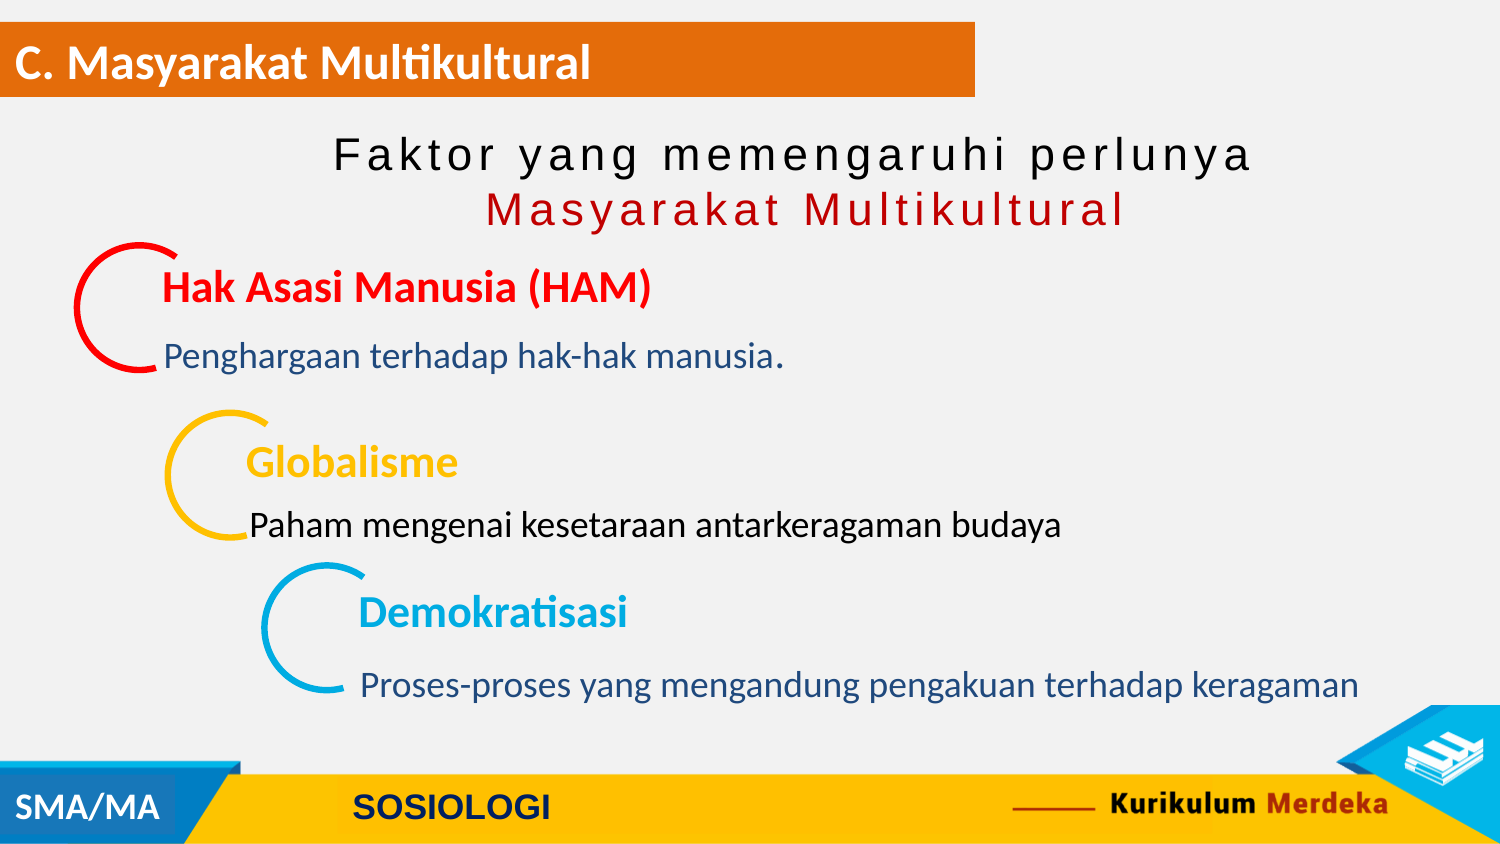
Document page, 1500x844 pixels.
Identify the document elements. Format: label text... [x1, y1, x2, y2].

text_box Globalisme [219, 370, 1438, 500]
text_box Demokratisasi [331, 520, 1500, 650]
text_box Paham mengenai kesetaraan antarkeragaman budaya [222, 477, 1206, 625]
text_box C. Masyarakat Multikultural [0, 20, 977, 99]
text_box Hak Asasi Manusia (HAM) [135, 195, 1354, 325]
text_box Penghargaan terhadap hak-hak manusia. [136, 303, 1119, 450]
text_box Proses-proses yang mengandung pengakuan terhadap keragaman [333, 650, 1413, 704]
text_box [164, 410, 222, 541]
text_box [261, 562, 345, 694]
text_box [0, 705, 1500, 844]
text_box [73, 242, 136, 374]
text_box Faktor yang memengaruhi perlunya Masyarakat Multikultural [260, 117, 1349, 195]
